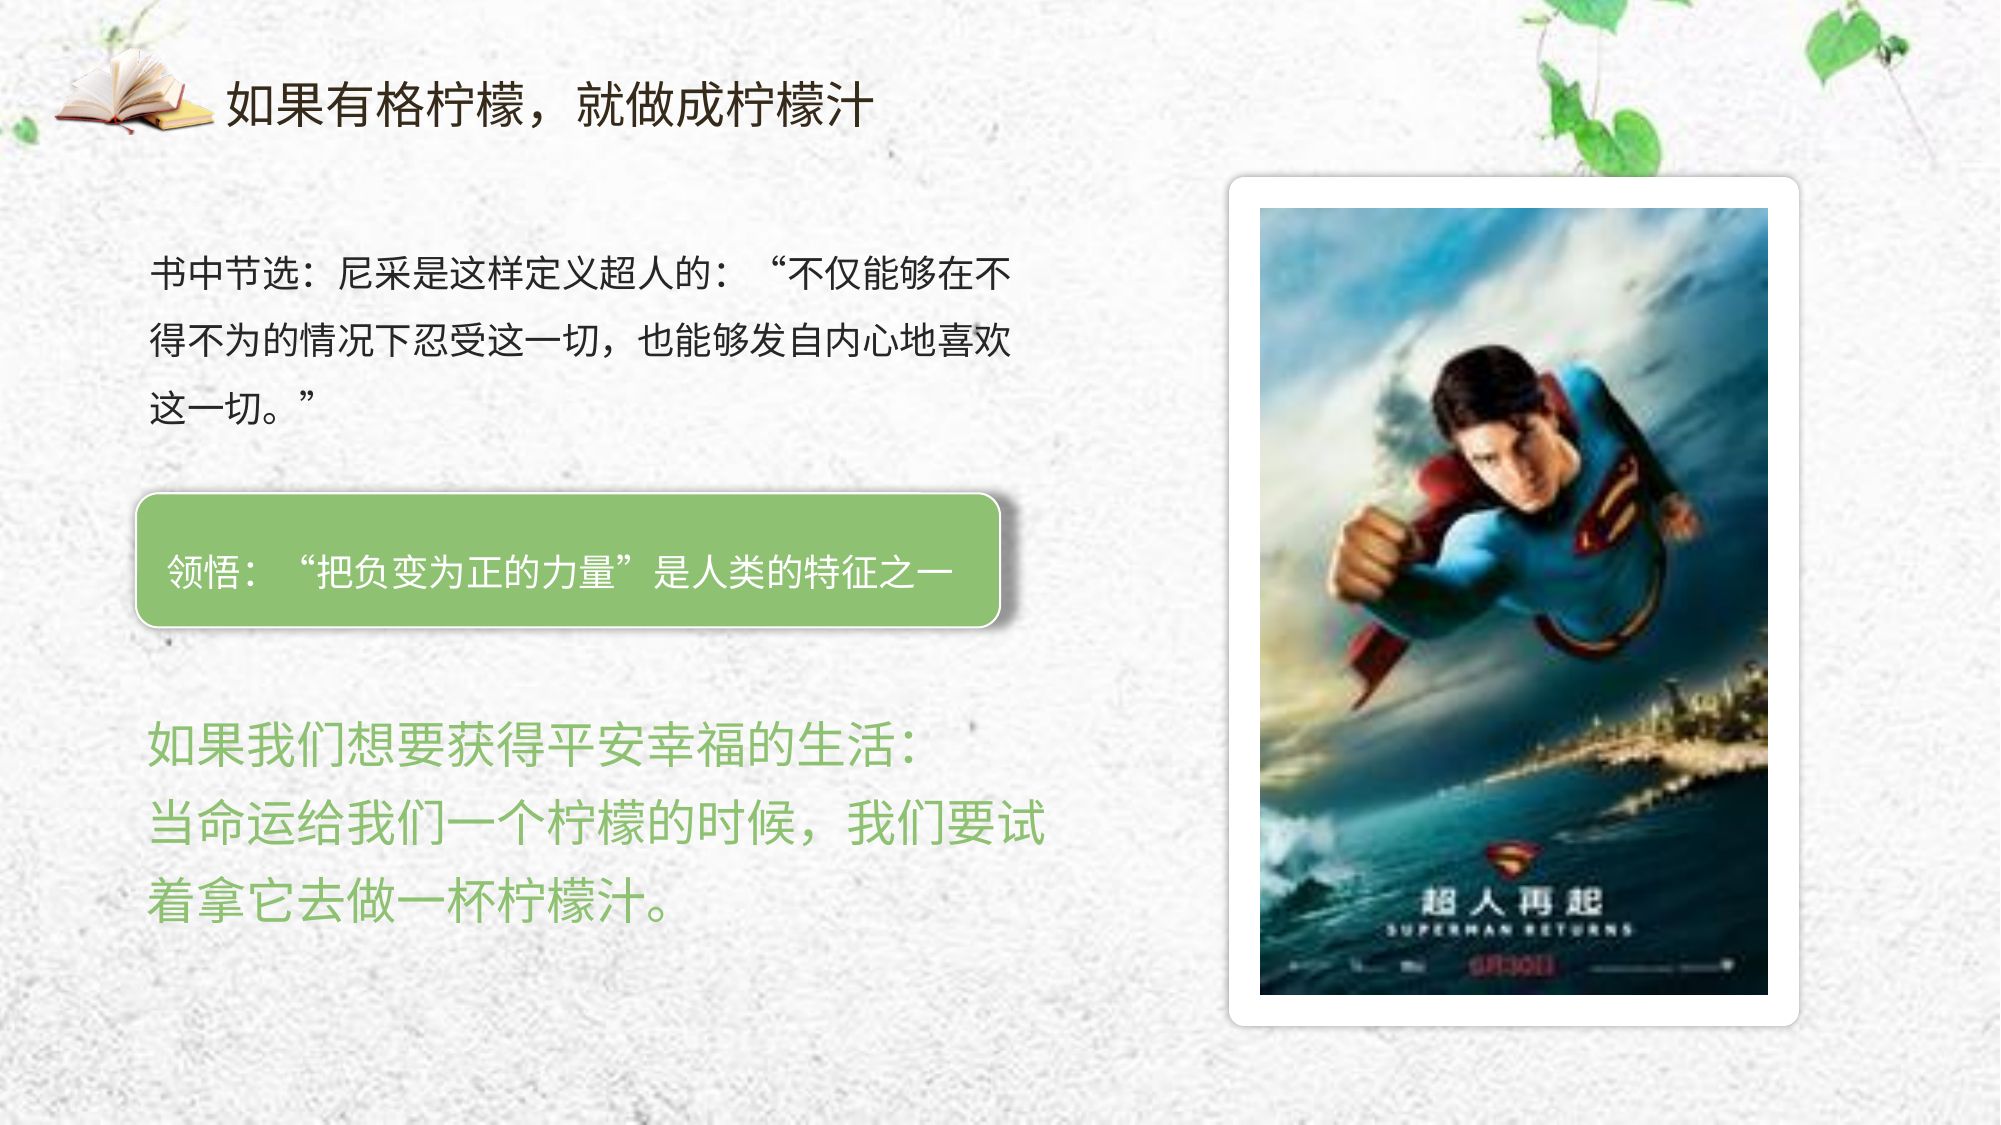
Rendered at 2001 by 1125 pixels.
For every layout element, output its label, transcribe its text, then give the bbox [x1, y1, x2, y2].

picture [0, 0, 2000, 1125]
text_box 如果我们想要获得平安幸福的生活： 当命运给我们一个柠檬的时候，我们要试着拿它去做一杯柠檬汁。 [131, 688, 1065, 937]
text_box 书中节选：尼采是这样定义超人的：“不仅能够在不得不为的情况下忍受这一切，也能够发自内心地喜欢这一切。” [135, 219, 1030, 437]
text_box 如果有格柠檬，就做成柠檬汁 [210, 66, 1068, 159]
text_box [135, 493, 1046, 628]
